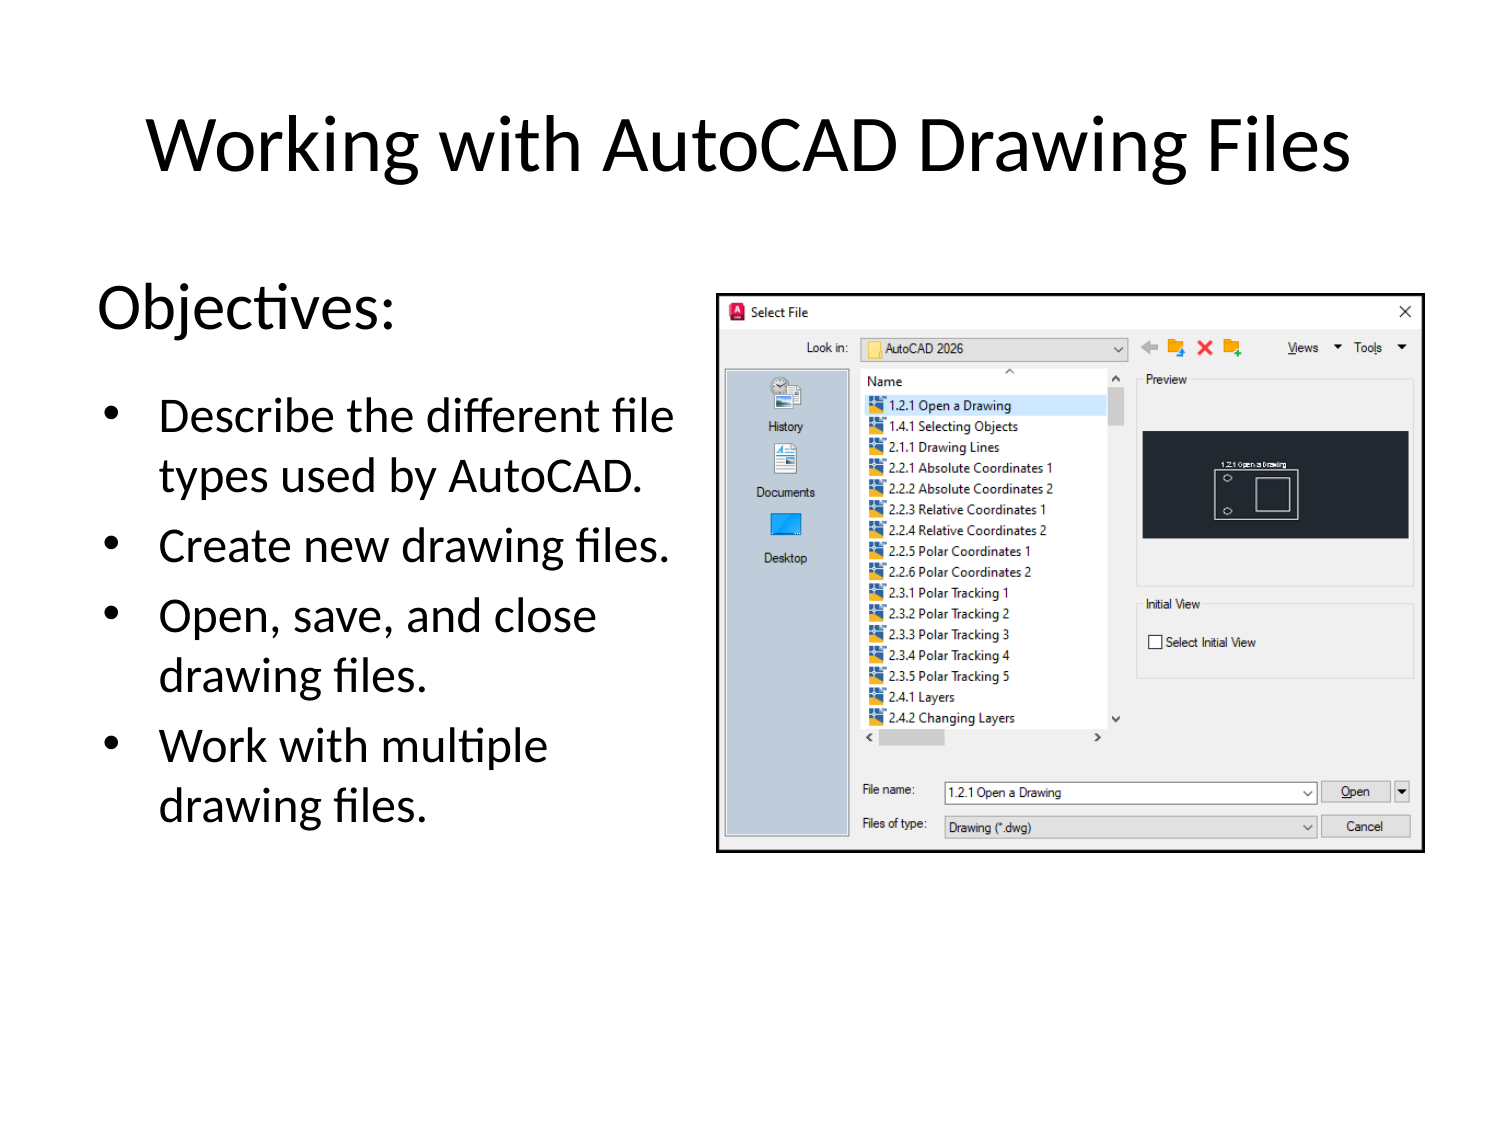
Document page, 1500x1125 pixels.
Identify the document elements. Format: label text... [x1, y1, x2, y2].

title Working with AutoCAD Drawing Files [75, 45, 1425, 233]
picture [716, 293, 1426, 853]
list Describe the different file types used by AutoCAD. Create new drawing files. Open, save, and close drawing files. Work with multiple drawing files. [87, 375, 736, 1075]
text_box Objectives: [37, 237, 413, 350]
